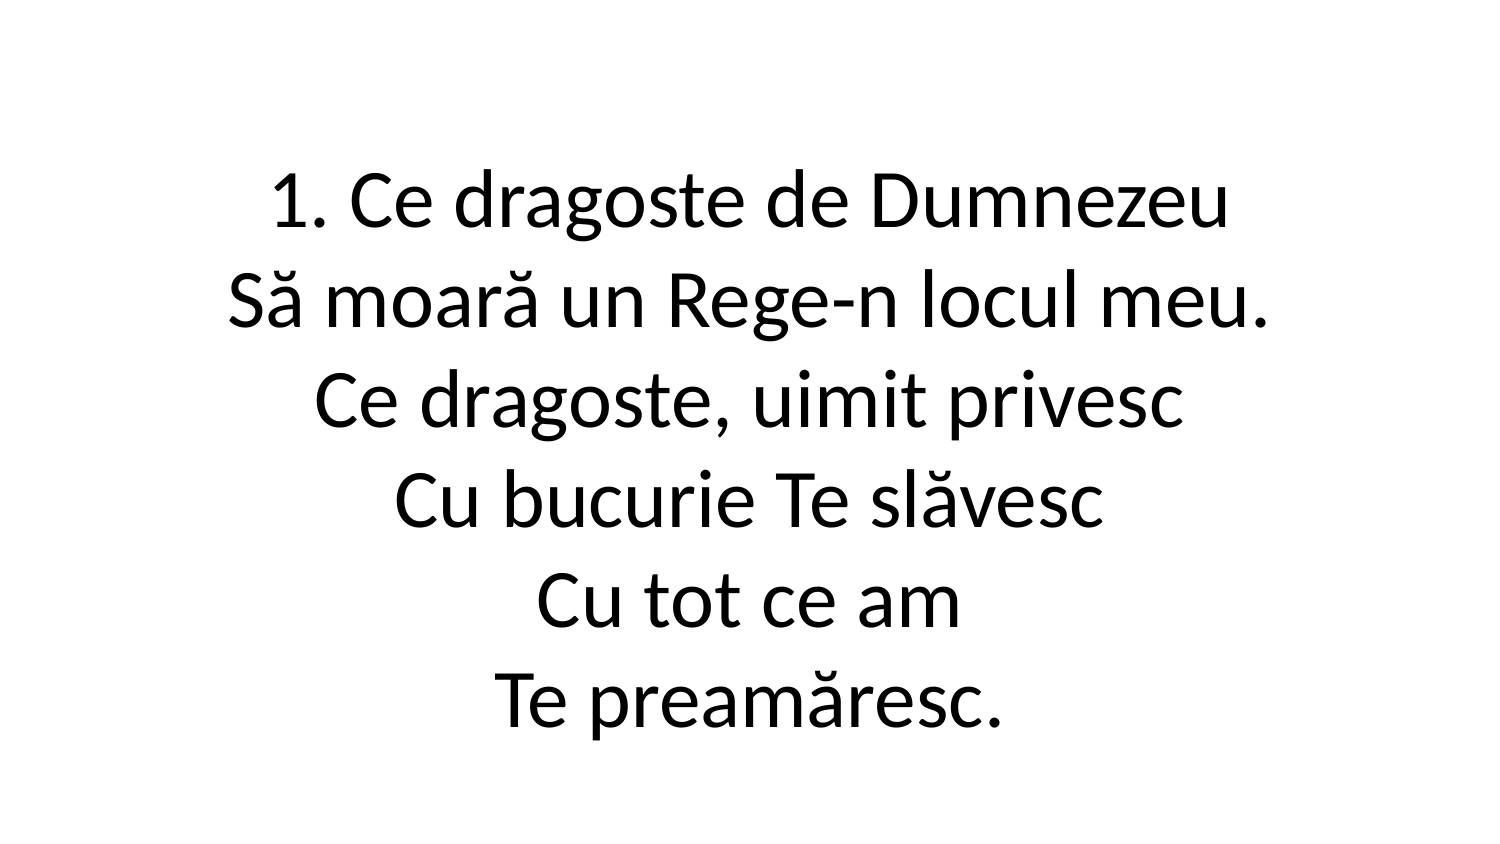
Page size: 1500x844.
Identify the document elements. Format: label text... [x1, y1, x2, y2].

text_box 1. Ce dragoste de Dumnezeu Să moară un Rege-n locul meu. Ce dragoste, uimit privesc Cu bucurie Te slăvesc Cu tot ce am Te preamăresc. [212, 92, 1288, 752]
